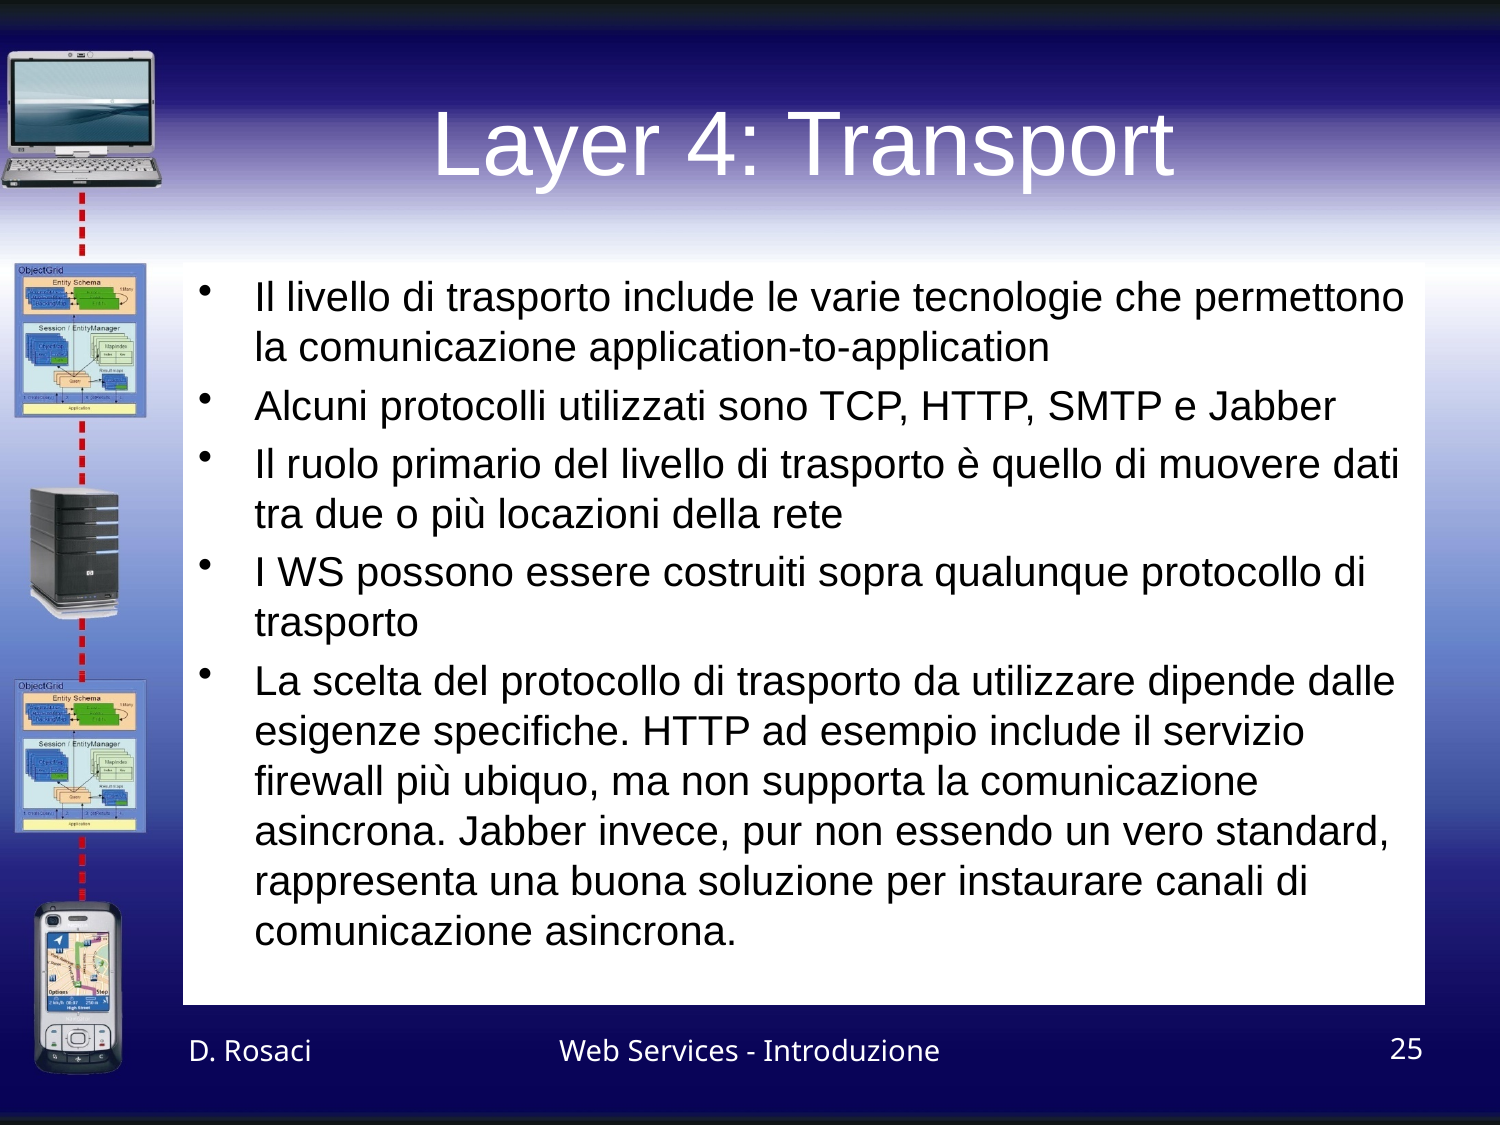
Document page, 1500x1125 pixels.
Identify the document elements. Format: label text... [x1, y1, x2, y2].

title Layer 4: Transport [182, 44, 1426, 233]
slide_number D. Rosaci [74, 1024, 426, 1103]
list Il livello di trasporto include le varie tecnologie che permettono la comunicazione application-to-application Alcuni protocolli utilizzati sono TCP, HTTP, SMTP e Jabber Il ruolo primario del livello di trasporto è quello di muovere dati tra due o più locazioni della rete I WS possono essere costruiti sopra qualunque protocollo di trasporto La scelta del protocollo di trasporto da utilizzare dipende dalle esigenze specifiche. HTTP ad esempio include il servizio firewall più ubiquo, ma non supporta la comunicazione asincrona. Jabber invece, pur non essendo un vero standard, rappresenta una buona soluzione per instaurare canali di comunicazione asincrona. [182, 262, 1426, 1006]
footer Web Services - Introduzione [512, 1024, 988, 1103]
picture [0, 0, 1500, 1125]
